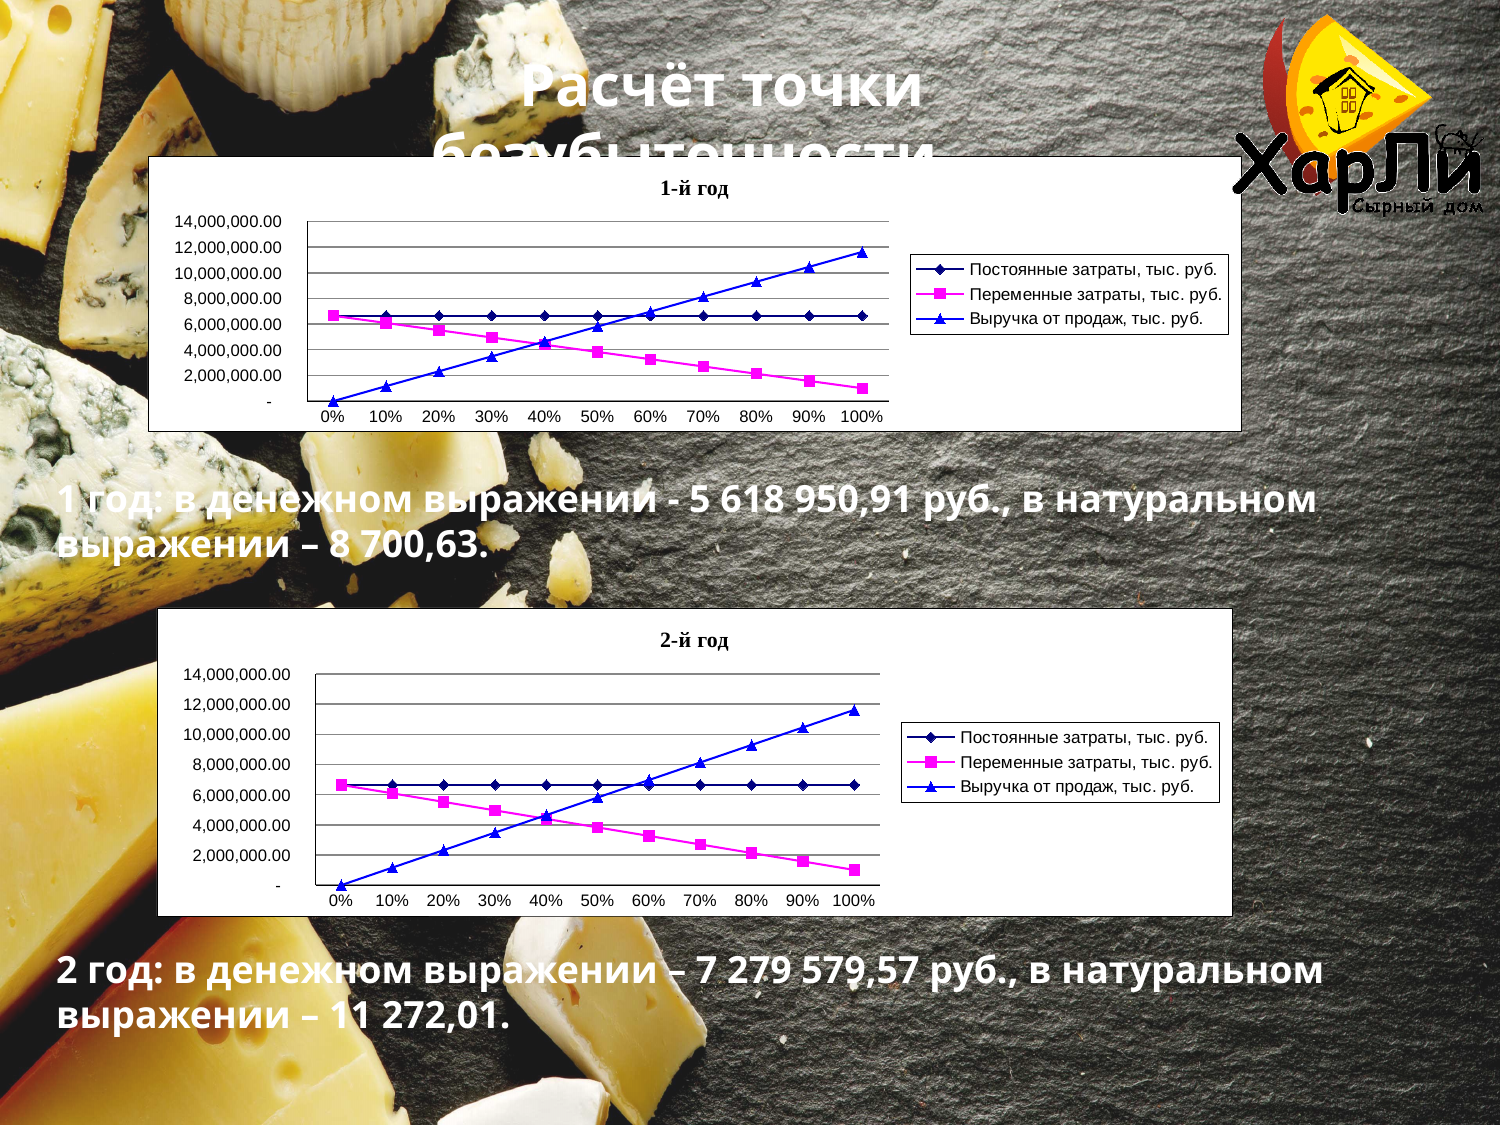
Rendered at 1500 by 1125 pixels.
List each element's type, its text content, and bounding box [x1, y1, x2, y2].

chart [147, 156, 1242, 432]
text_box 2 год: в денежном выражении – 7 279 579,57 руб., в натуральном выражении – 11 272,01. [41, 938, 1341, 1043]
picture [1221, 4, 1494, 228]
text_box [1164, 113, 1216, 154]
text_box [112, 113, 206, 189]
text_box Расчёт точки безубыточности [206, 76, 1164, 154]
chart [156, 607, 1233, 917]
text_box 1 год: в денежном выражении - 5 618 950,91 руб., в натуральном выражении – 8 700,63. [41, 467, 1341, 573]
